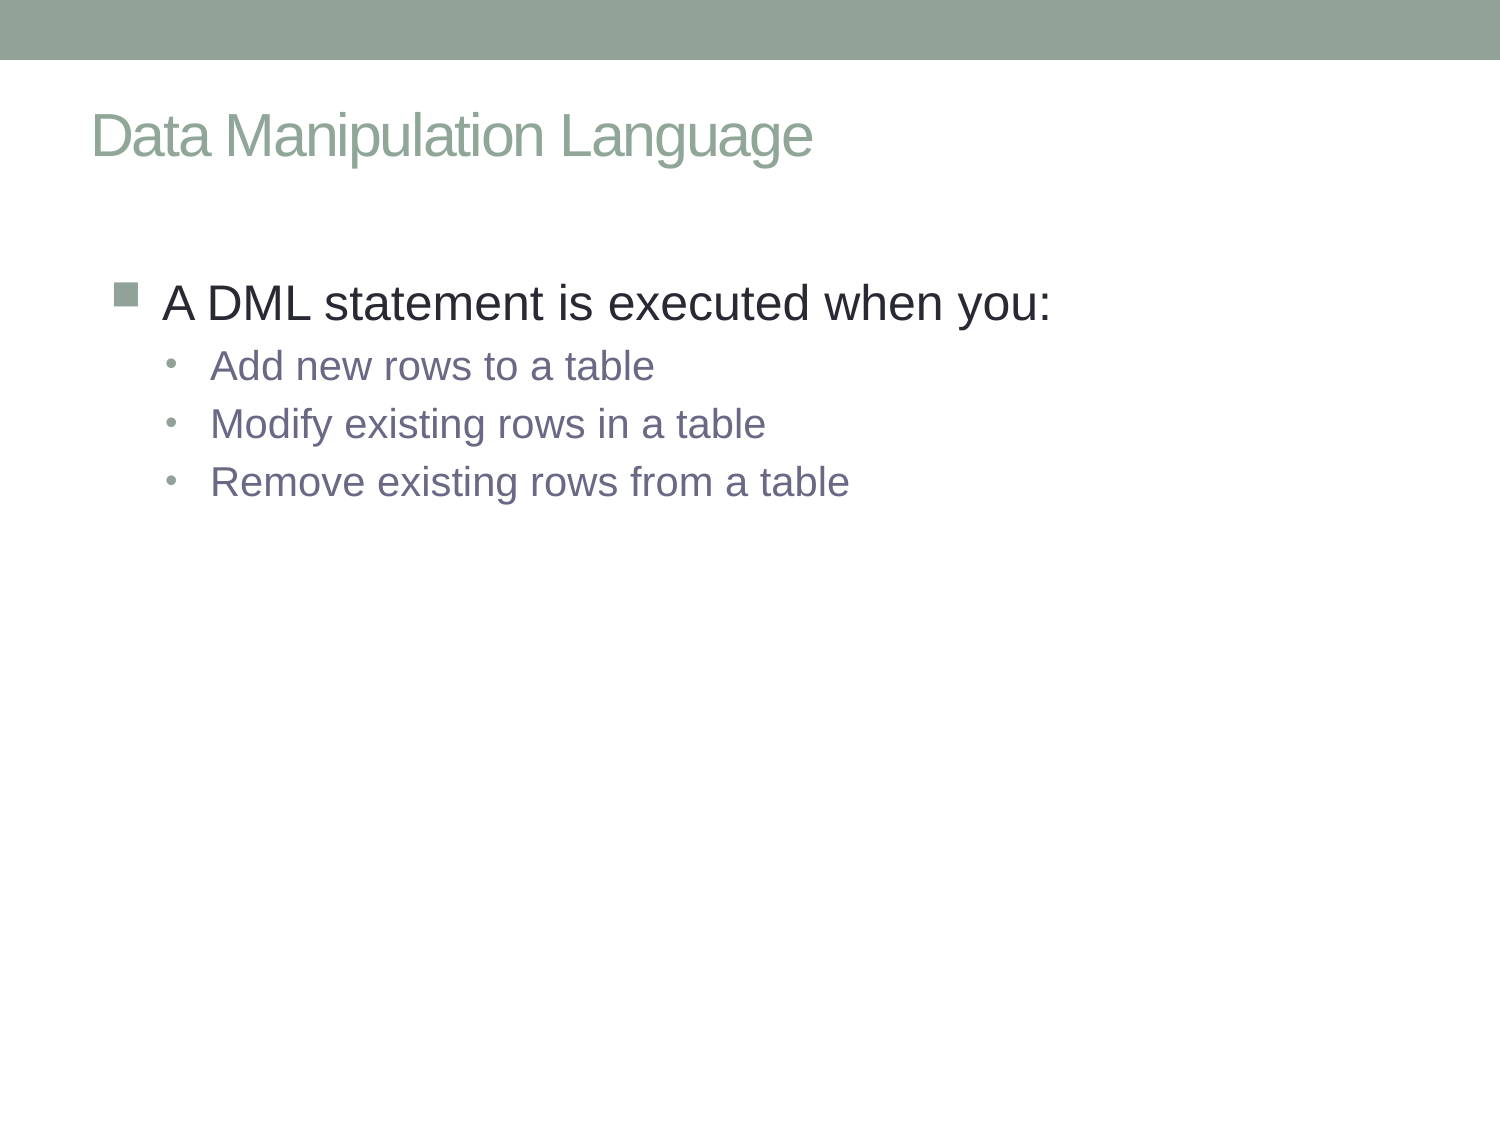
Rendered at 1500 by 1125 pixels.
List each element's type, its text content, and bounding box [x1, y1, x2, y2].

title Data Manipulation Language [75, 87, 1425, 250]
list A DML statement is executed when you: Add new rows to a table Modify existing rows in a table Remove existing rows from a table [75, 262, 1425, 1063]
